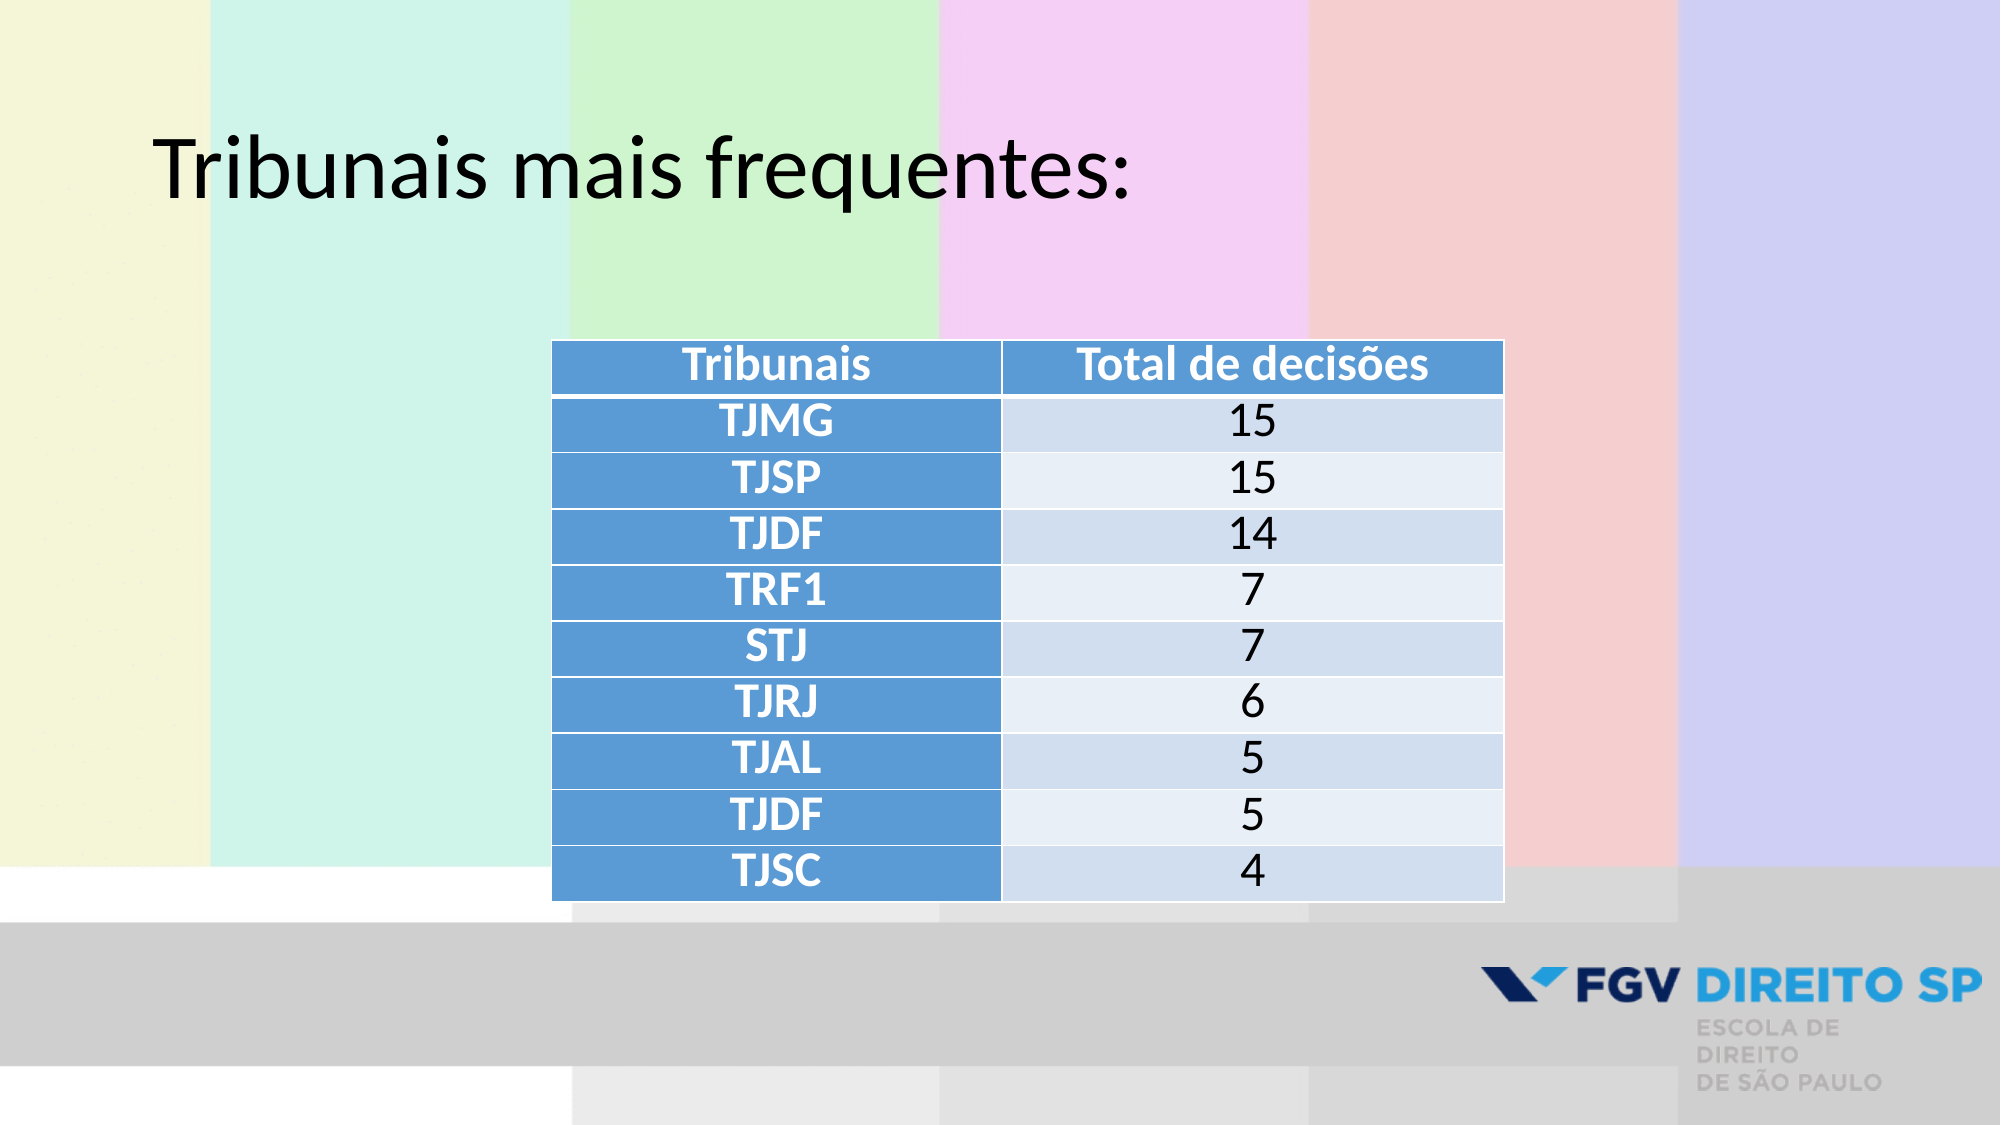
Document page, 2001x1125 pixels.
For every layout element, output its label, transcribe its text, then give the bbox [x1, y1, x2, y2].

table_cell TJDF [552, 510, 1001, 564]
table_cell TJSC [552, 846, 1001, 901]
table_cell TJSP [552, 453, 1001, 508]
title Tribunais mais frequentes: [137, 59, 1863, 278]
table_cell TJAL [552, 734, 1001, 789]
table_cell 15 [1003, 399, 1503, 452]
table_cell 5 [1003, 790, 1503, 845]
table_cell TRF1 [552, 566, 1001, 620]
picture [1481, 967, 1982, 1091]
table_cell TJMG [552, 399, 1001, 452]
table_cell 7 [1003, 566, 1503, 620]
table_cell 5 [1003, 734, 1503, 789]
table_cell 15 [1003, 453, 1503, 508]
table_cell 6 [1003, 678, 1503, 732]
table_cell STJ [552, 622, 1001, 676]
table_cell 14 [1003, 510, 1503, 564]
table_header Tribunais [552, 341, 1001, 394]
table_header Total de decisões [1003, 341, 1503, 394]
table_cell TJDF [552, 790, 1001, 845]
table_cell 4 [1003, 846, 1503, 901]
table_cell TJRJ [552, 678, 1001, 732]
table_cell 7 [1003, 622, 1503, 676]
